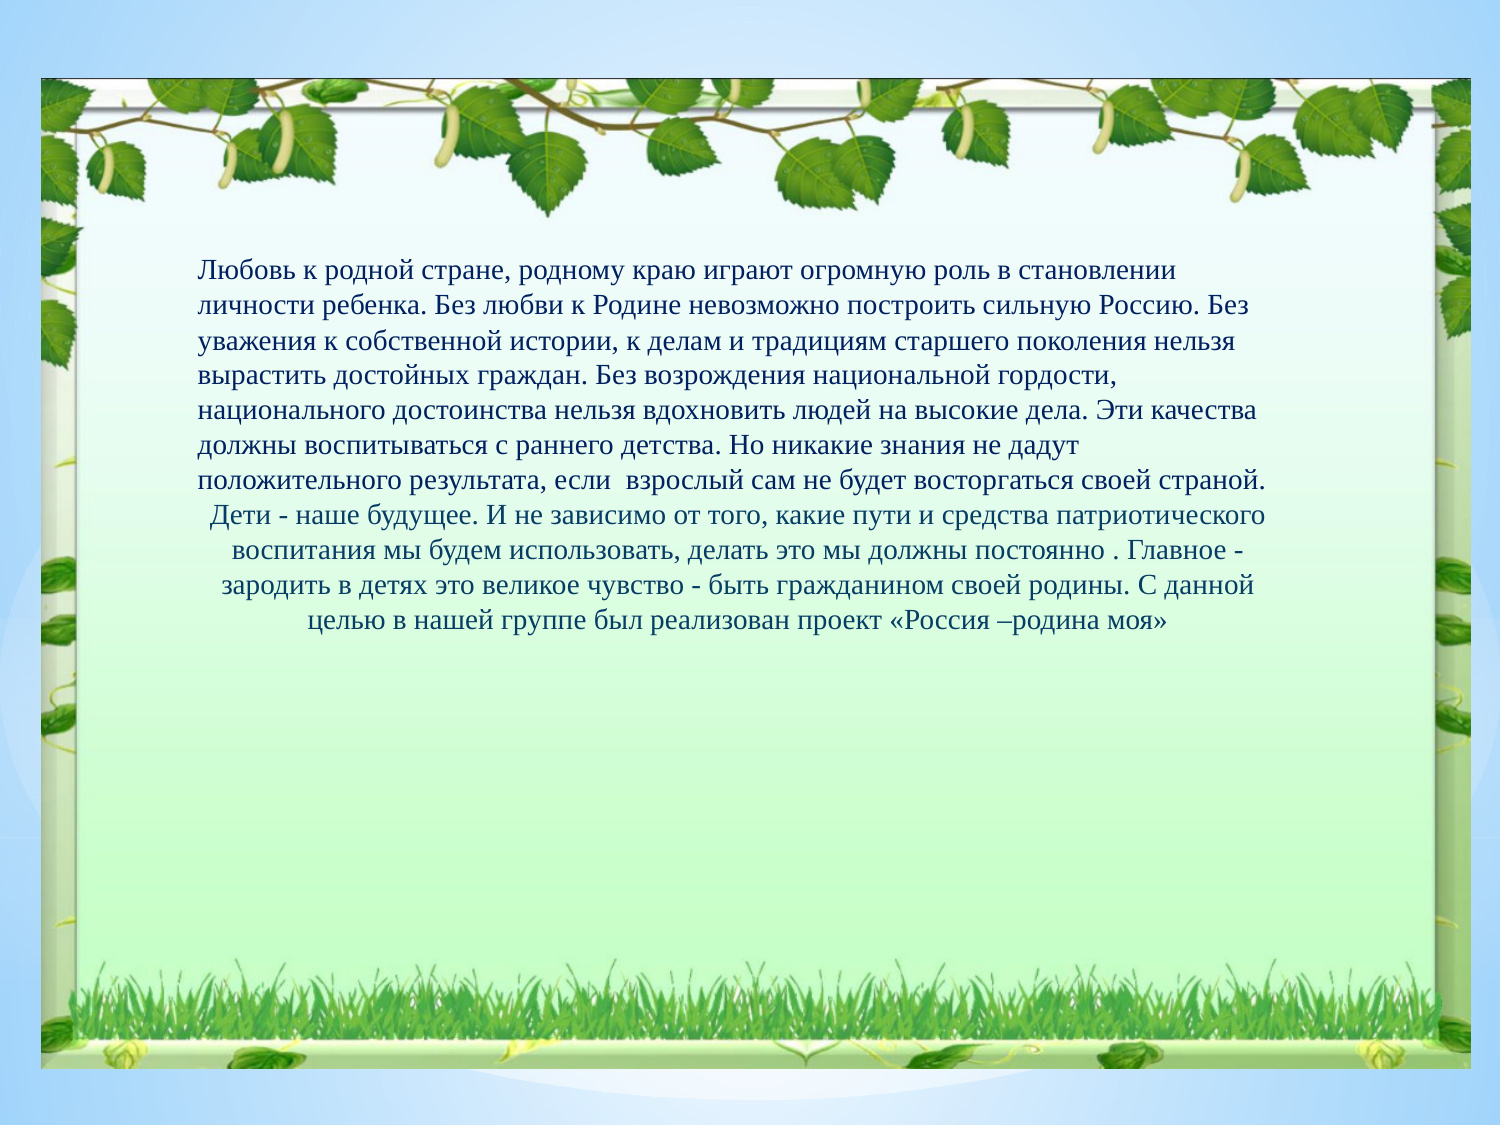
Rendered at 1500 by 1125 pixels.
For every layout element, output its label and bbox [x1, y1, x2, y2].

picture [41, 77, 1471, 1070]
